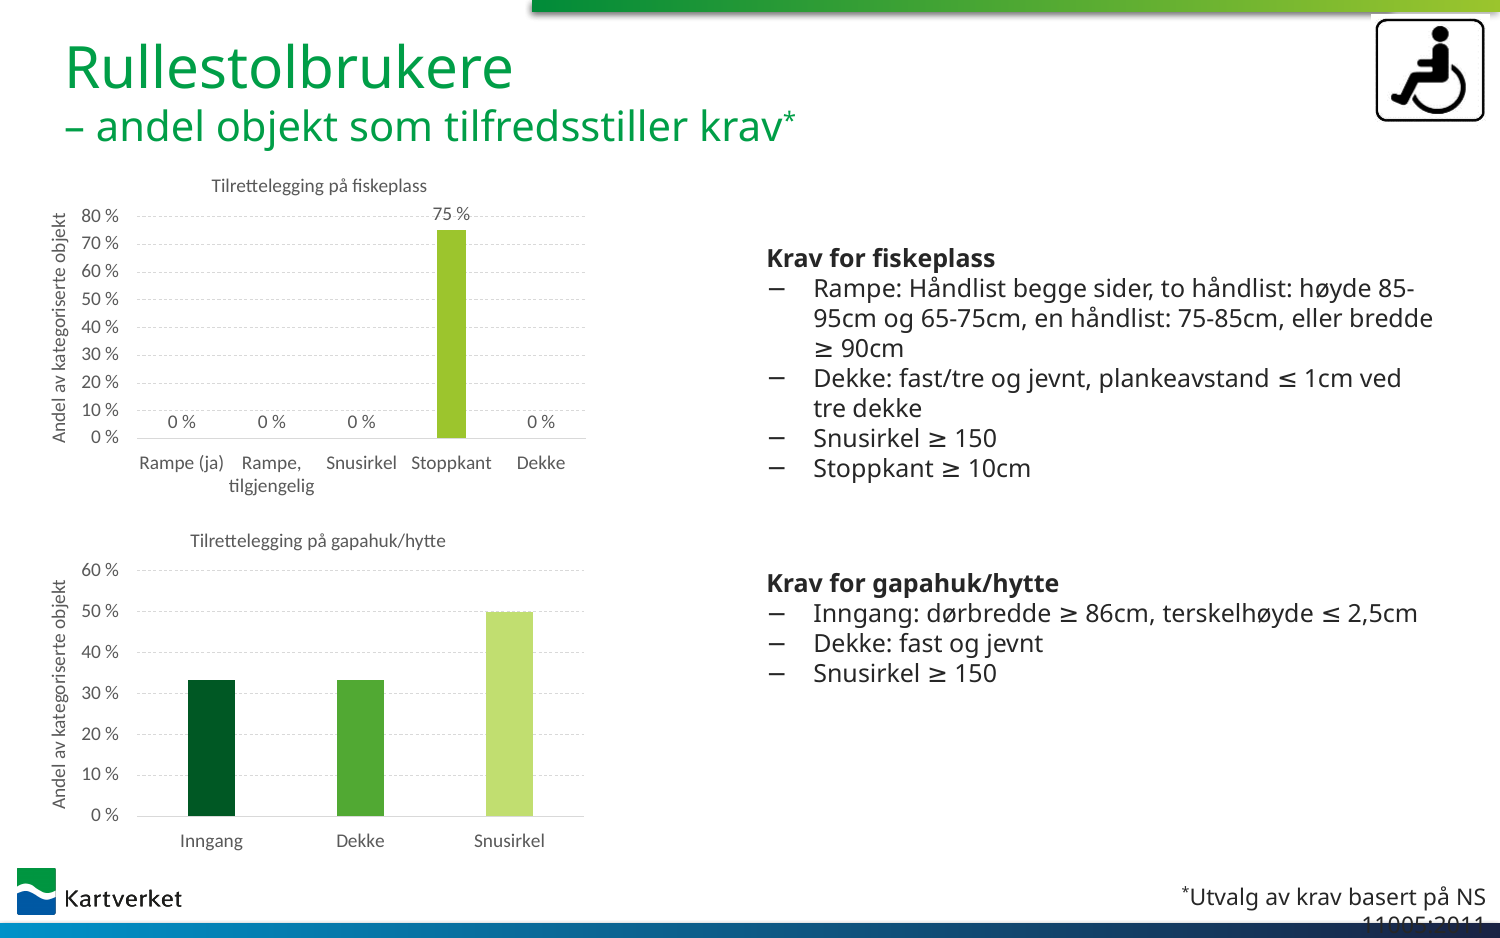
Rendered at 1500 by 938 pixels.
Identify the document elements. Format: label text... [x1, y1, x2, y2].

picture [41, 166, 598, 505]
picture [41, 520, 596, 859]
text_box *Utvalg av krav basert på NS 11005:2011 [1068, 873, 1500, 938]
text_box Krav for fiskeplass Rampe: Håndlist begge sider, to håndlist: høyde 85-95cm og 65-75cm, en håndlist: 75-85cm, eller bredde ≥ 90cm Dekke: fast/tre og jevnt, plankeavstand ≤ 1cm ved tre dekke Snusirkel ≥ 150 Stoppkant ≥ 10cm [751, 235, 1452, 490]
text_box Rullestolbrukere – andel objekt som tilfredsstiller krav* [49, 29, 1431, 158]
text_box Krav for gapahuk/hytte Inngang: dørbredde ≥ 86cm, terskelhøyde ≤ 2,5cm Dekke: fast og jevnt Snusirkel ≥ 150 [751, 560, 1452, 695]
picture [1371, 13, 1491, 127]
